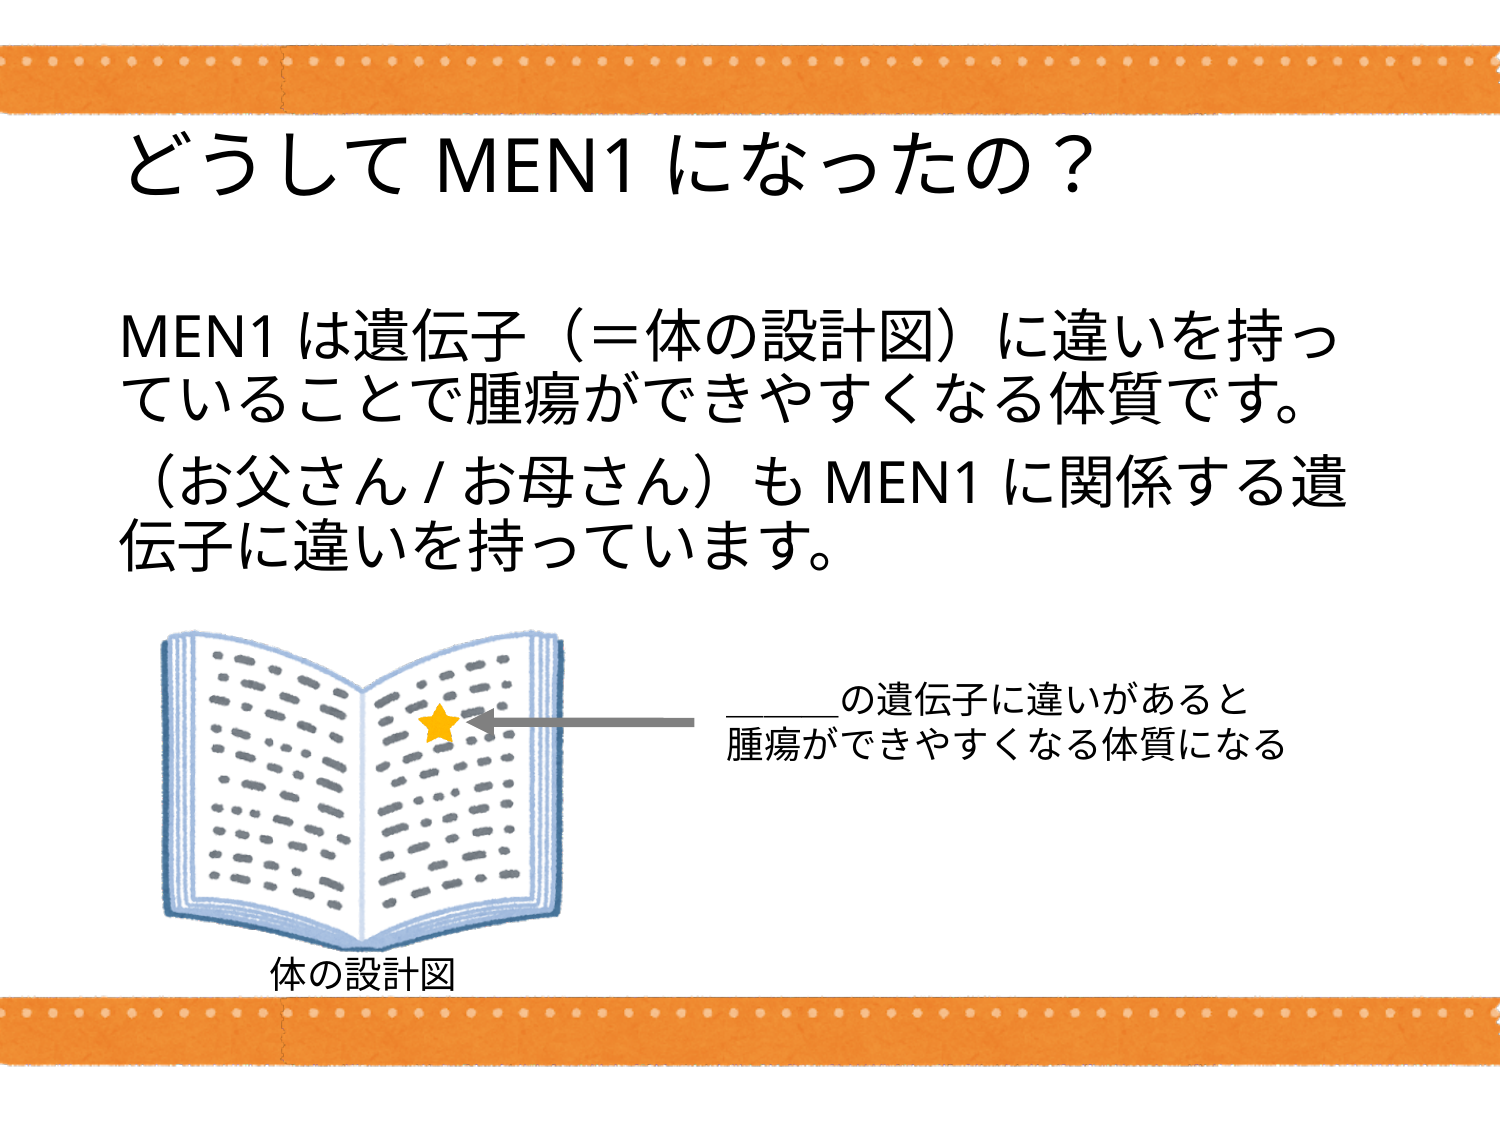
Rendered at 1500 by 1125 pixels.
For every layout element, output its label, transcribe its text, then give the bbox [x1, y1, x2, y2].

text_box ＿＿＿の遺伝子に違いがあると 腫瘍ができやすくなる体質になる [712, 669, 1305, 774]
title どうしてMEN1になったの？ [103, 139, 1397, 278]
list MEN1は遺伝子（＝体の設計図）に違いを持っていることで腫瘍ができやすくなる体質です。 （お父さん/お母さん）もMEN1に関係する遺伝子に違いを持っています。 [103, 299, 1397, 974]
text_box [0, 974, 1500, 1091]
picture [153, 594, 574, 975]
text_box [0, 22, 1500, 139]
